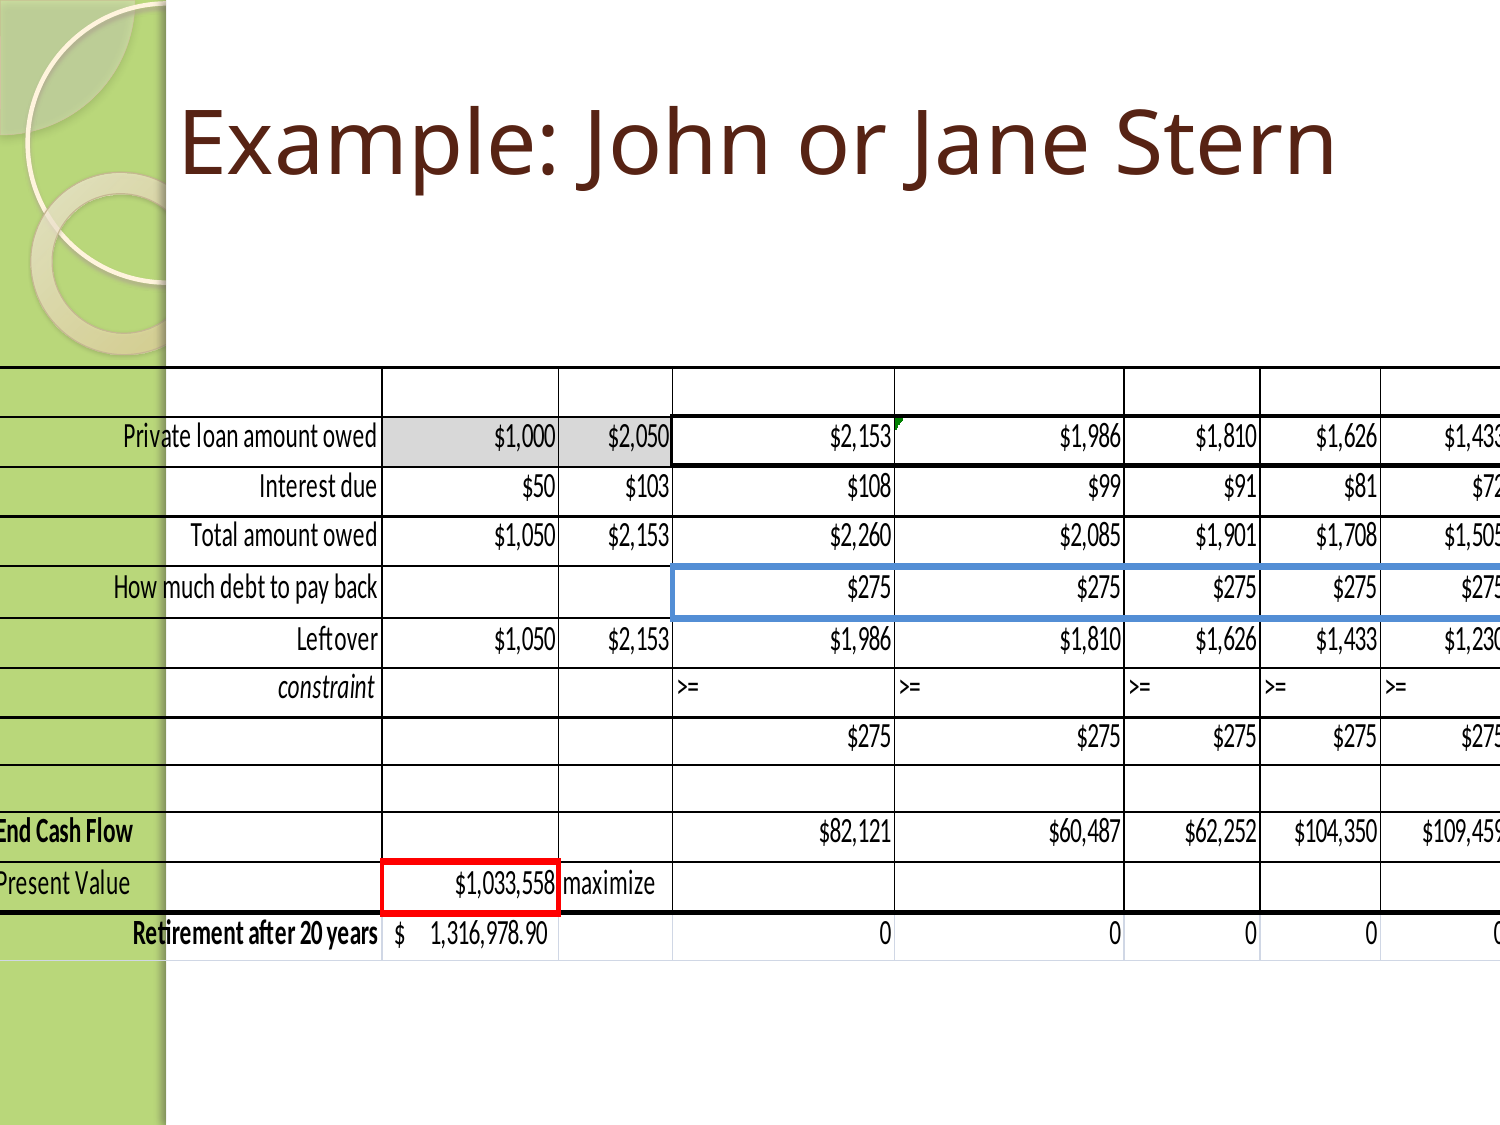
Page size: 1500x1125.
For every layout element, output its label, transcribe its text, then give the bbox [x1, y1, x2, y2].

title Example: John or Jane Stern [162, 45, 1393, 233]
picture [0, 366, 1500, 963]
